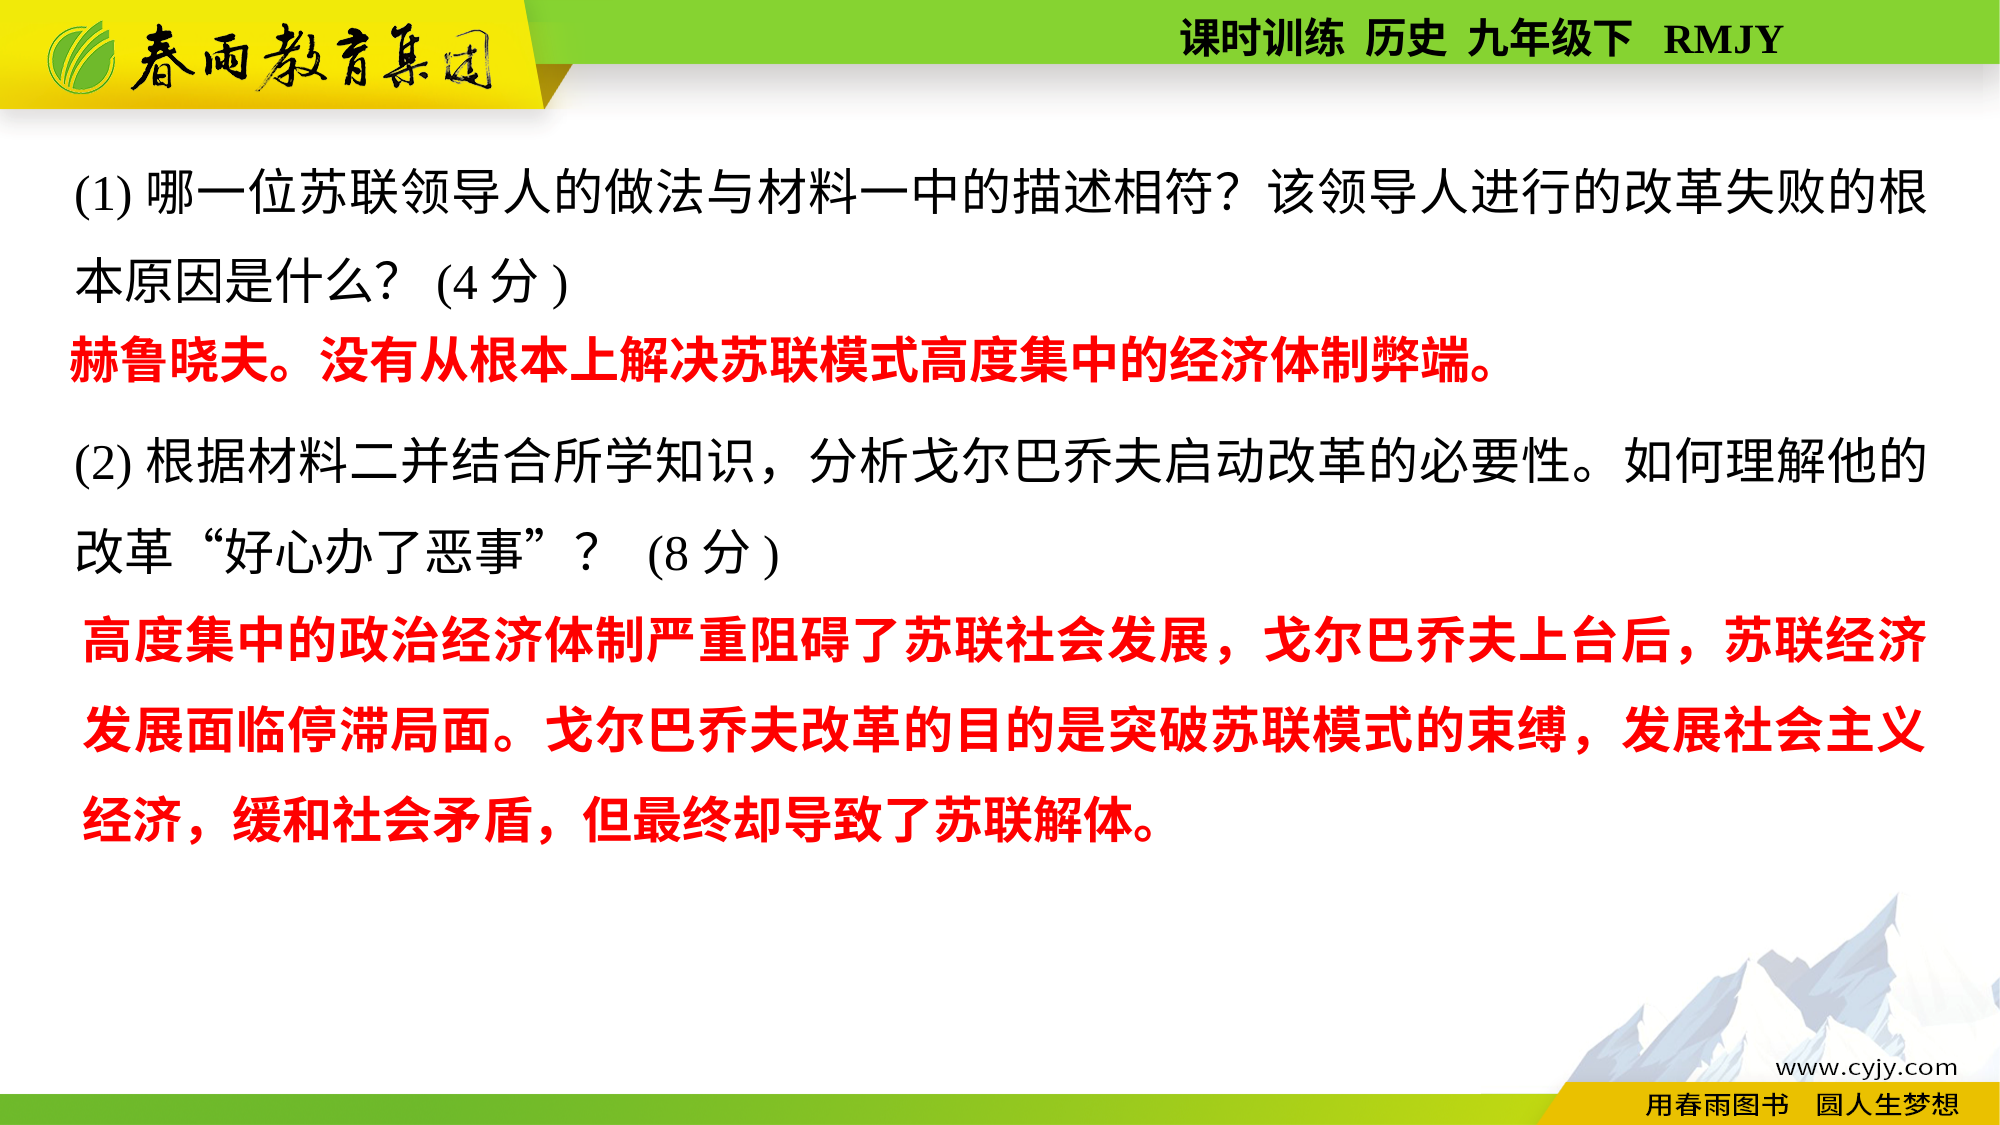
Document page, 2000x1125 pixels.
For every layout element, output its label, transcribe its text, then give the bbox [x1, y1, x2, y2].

list (1)哪一位苏联领导人的做法与材料一中的描述相符？该领导人进行的改革失败的根本原因是什么？(4分) (2)根据材料二并结合所学知识，分析戈尔巴乔夫启动改革的必要性。如何理解他的改革“好心办了恶事”？ (8分) [59, 122, 1944, 592]
text_box 高度集中的政治经济体制严重阻碍了苏联社会发展，戈尔巴乔夫上台后，苏联经济发展面临停滞局面。戈尔巴乔夫改革的目的是突破苏联模式的束缚，发展社会主义经济，缓和社会矛盾，但最终却导致了苏联解体。 [68, 571, 1942, 857]
text_box 赫鲁晓夫。没有从根本上解决苏联模式高度集中的经济体制弊端。 [54, 290, 1733, 396]
picture [0, 0, 2000, 1125]
